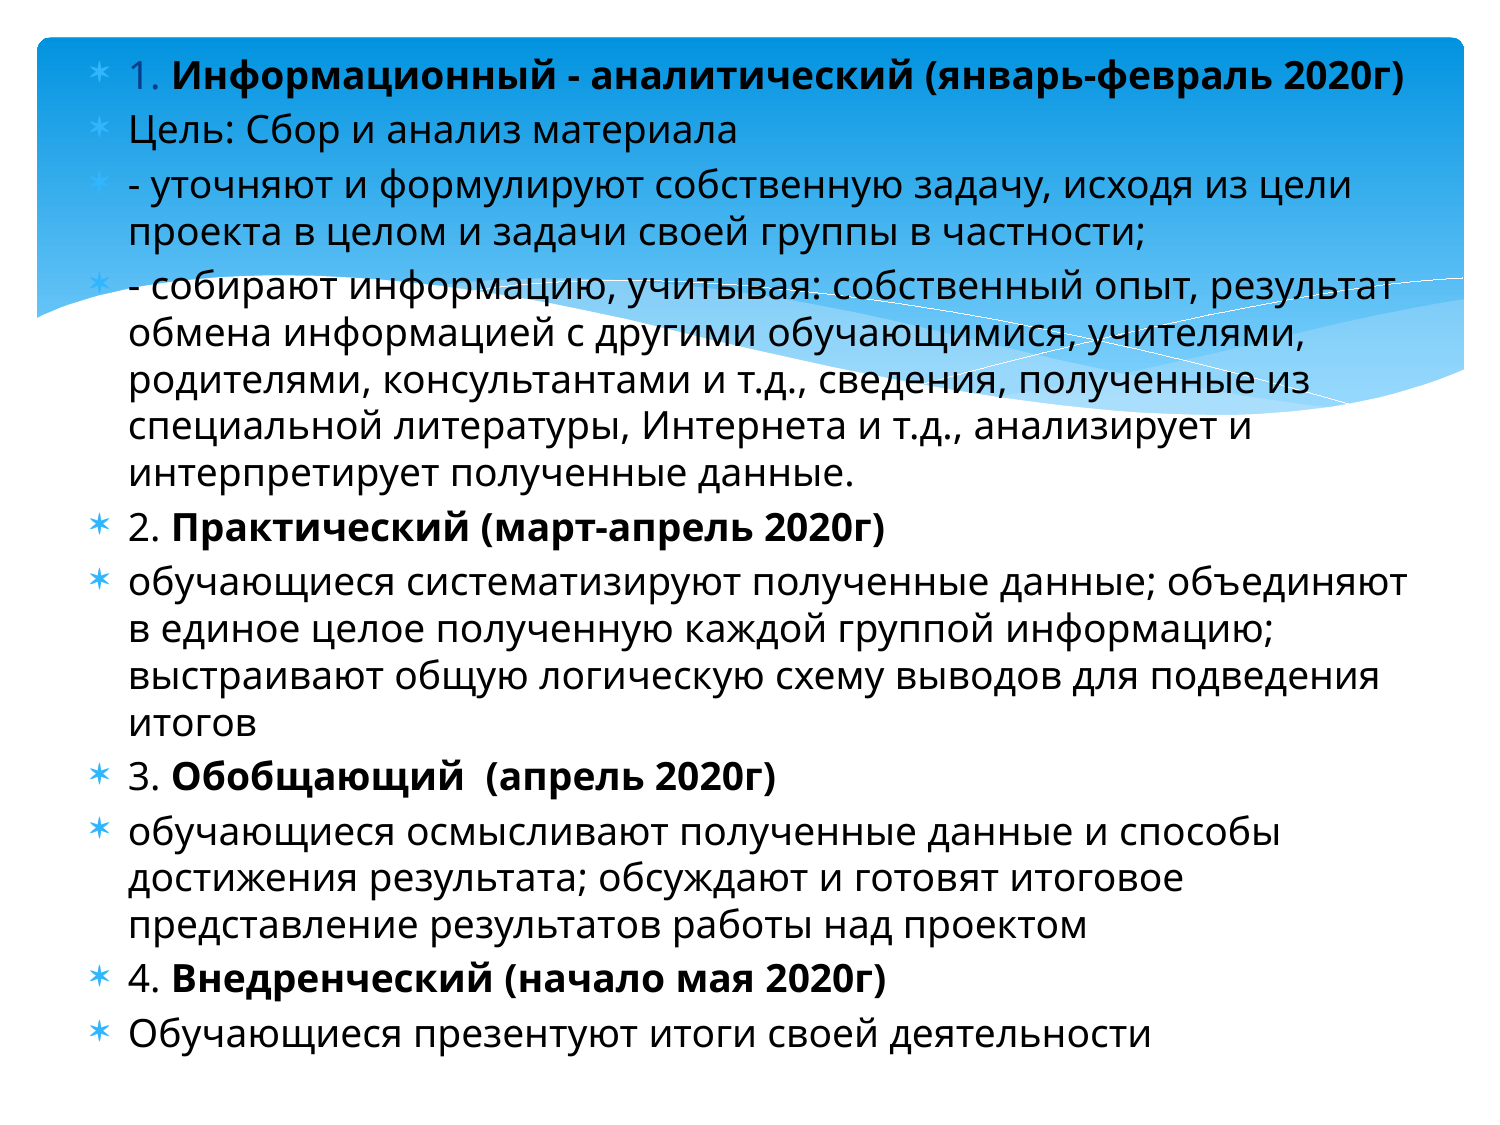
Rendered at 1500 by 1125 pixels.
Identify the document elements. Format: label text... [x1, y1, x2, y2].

list 1. Информационный - аналитический (январь-февраль 2020г) Цель: Сбор и анализ материала - уточняют и формулируют собственную задачу, исходя из цели проекта в целом и задачи своей группы в частности; - собирают информацию, учитывая: собственный опыт, результат обмена информацией с другими обучающимися, учителями, родителями, консультантами и т.д., сведения, полученные из специальной литературы, Интернета и т.д., анализирует и интерпретирует полученные данные. 2. Практический (март-апрель 2020г) обучающиеся систематизируют полученные данные; объединяют в единое целое полученную каждой группой информацию; выстраивают общую логическую схему выводов для подведения итогов 3. Обобщающий (апрель 2020г) обучающиеся осмысливают полученные данные и способы достижения результата; обсуждают и готовят итоговое представление результатов работы над проектом 4. Внедренческий (начало мая 2020г) Обучающиеся презентуют итоги своей деятельности [75, 42, 1425, 1106]
